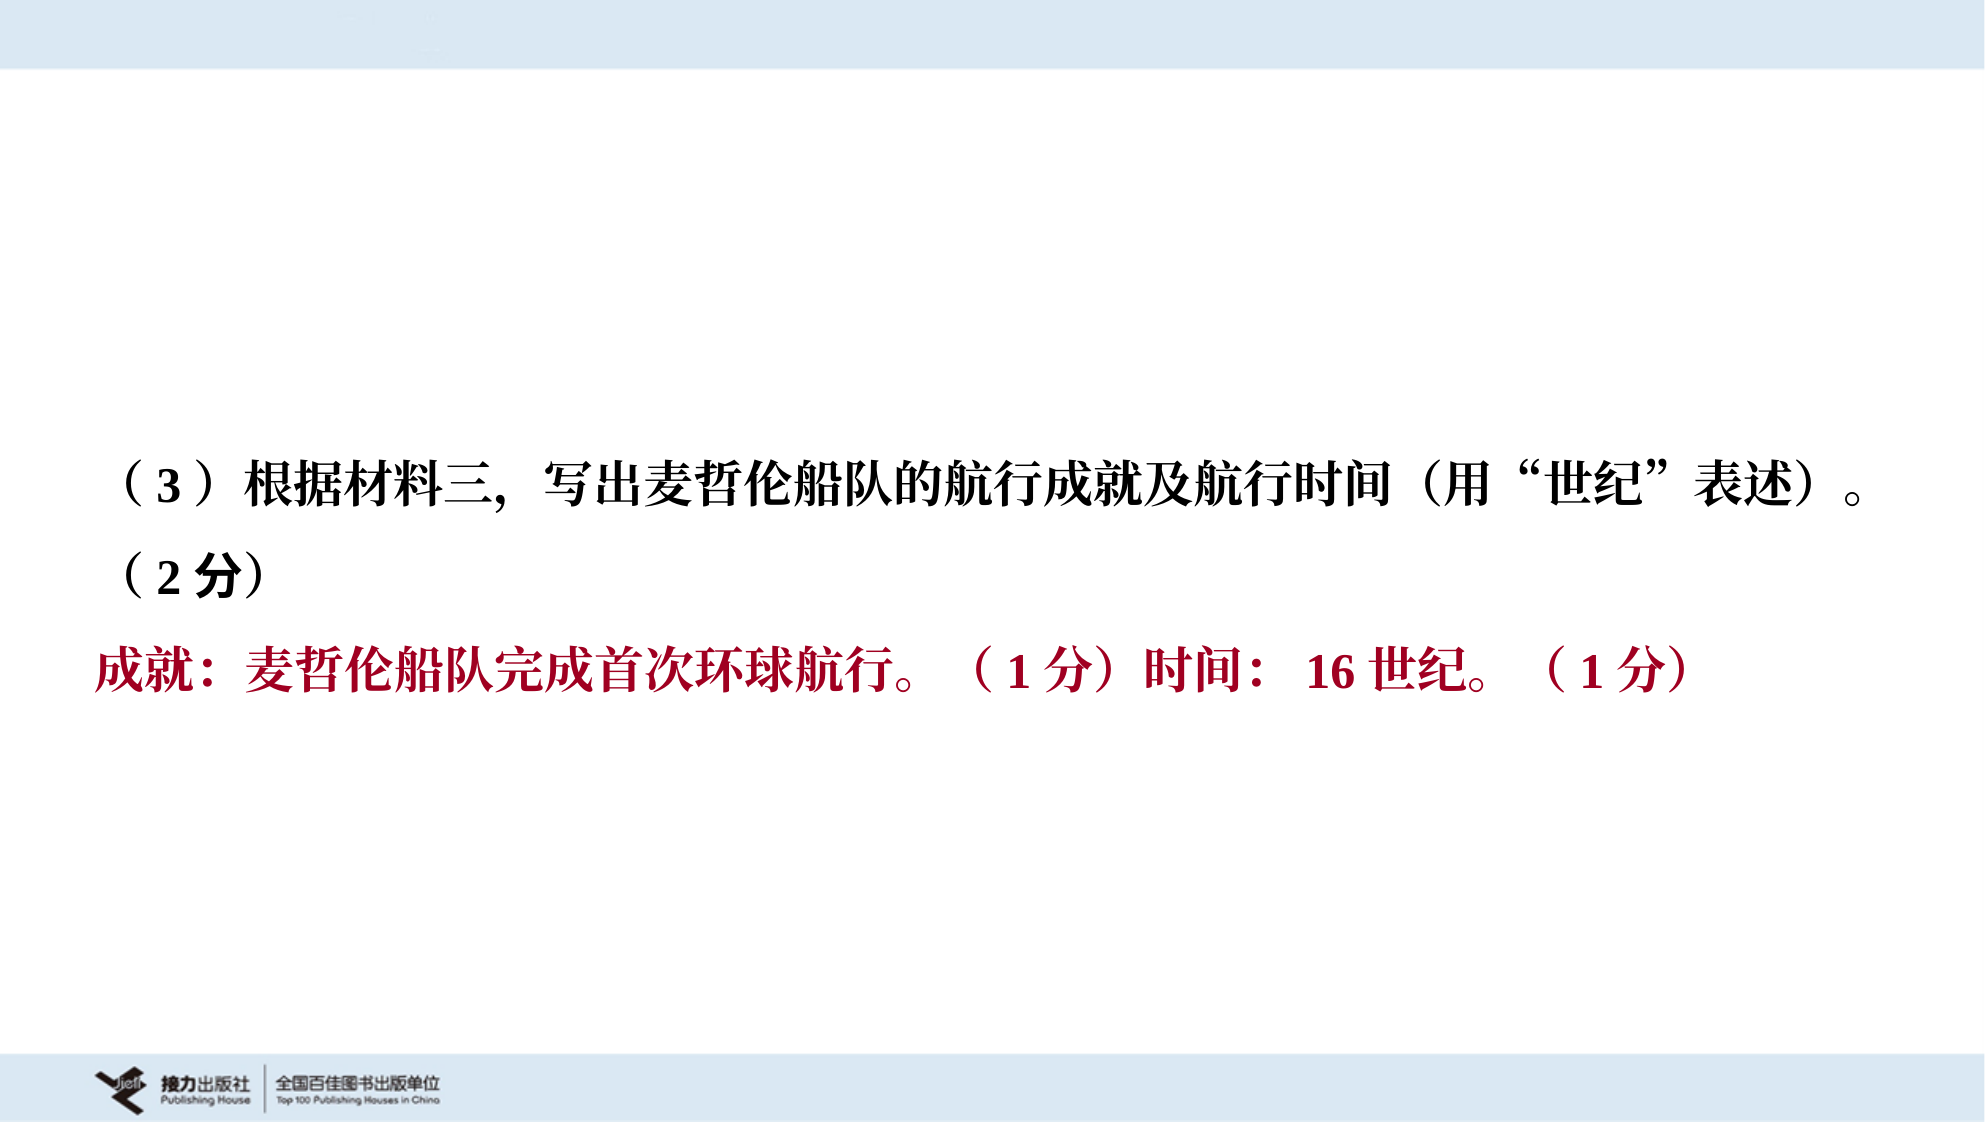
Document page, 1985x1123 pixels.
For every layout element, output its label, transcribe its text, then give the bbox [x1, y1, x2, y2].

text_box 成就：麦哲伦船队完成首次环球航行。（1分）时间：16世纪。（1分） [94, 610, 1892, 699]
text_box （3）根据材料三，写出麦哲伦船队的航行成就及航行时间（用“世纪”表述）。 （2分） [94, 421, 1892, 605]
picture [0, 0, 1985, 1122]
